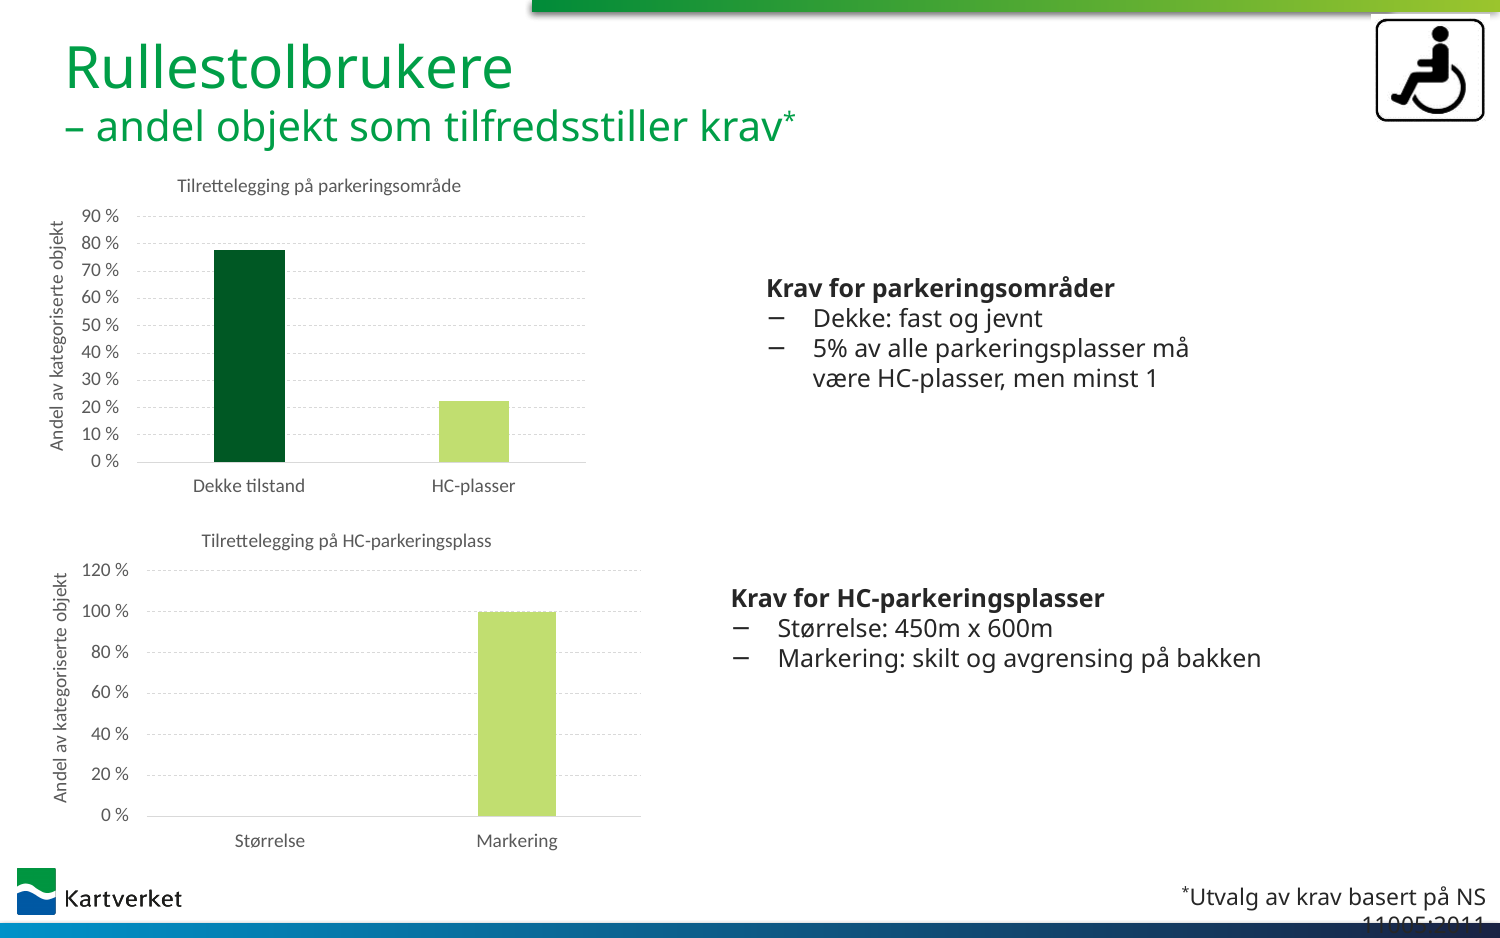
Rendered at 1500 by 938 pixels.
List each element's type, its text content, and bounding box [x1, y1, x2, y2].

text_box Krav for parkeringsområder Dekke: fast og jevnt 5% av alle parkeringsplasser må være HC-plasser, men minst 1 [751, 264, 1232, 400]
text_box Rullestolbrukere – andel objekt som tilfredsstiller krav* [49, 23, 1431, 158]
text_box Krav for HC-parkeringsplasser Størrelse: 450m x 600m Markering: skilt og avgrensing på bakken [715, 574, 1278, 680]
picture [1371, 13, 1491, 127]
text_box *Utvalg av krav basert på NS 11005:2011 [1068, 873, 1500, 938]
picture [41, 166, 598, 505]
picture [41, 520, 652, 859]
